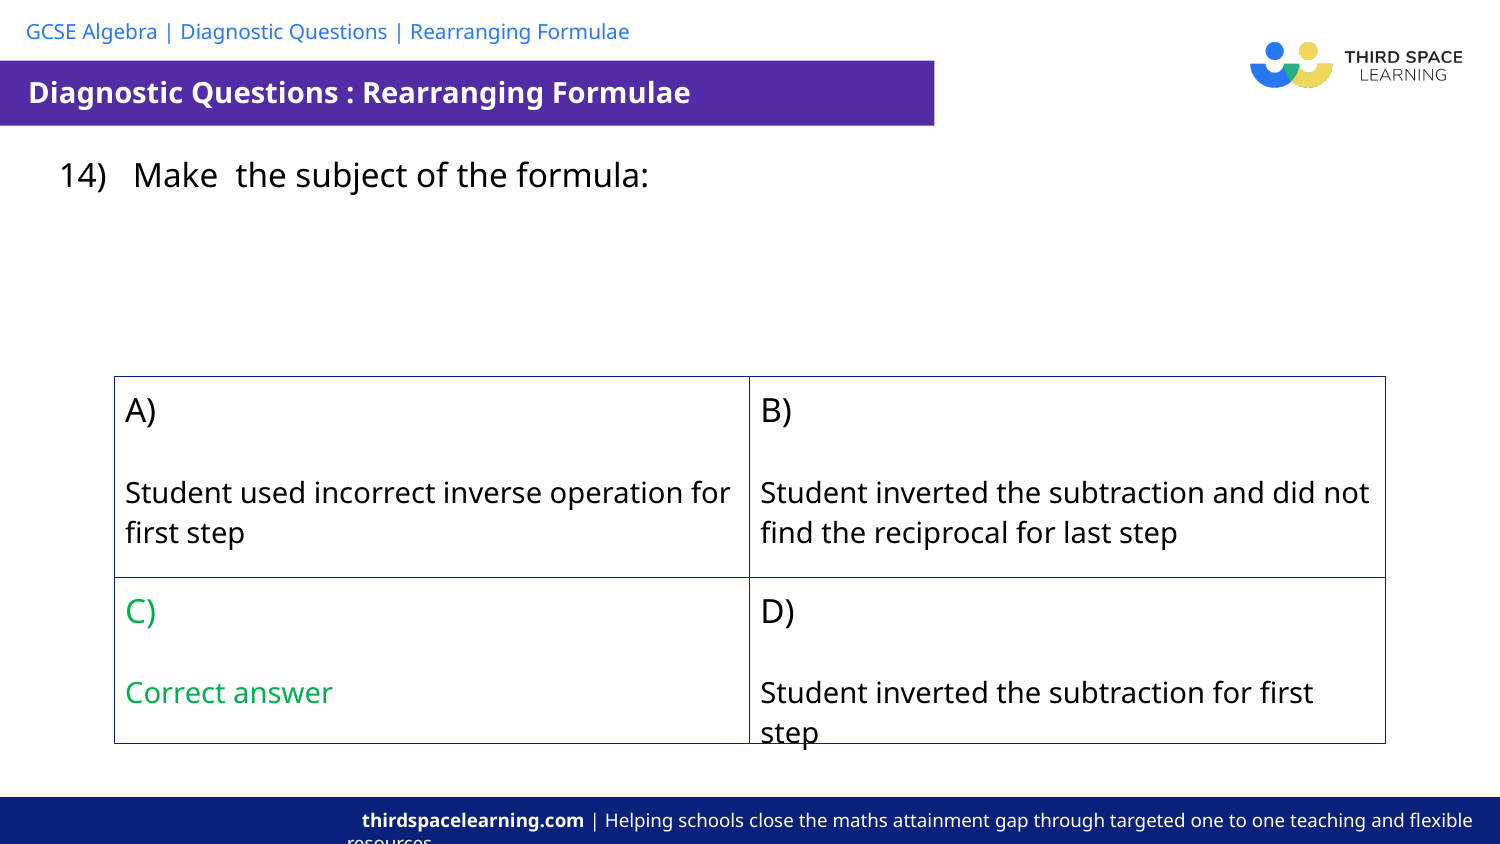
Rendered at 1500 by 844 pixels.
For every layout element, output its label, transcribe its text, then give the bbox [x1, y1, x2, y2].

text_box Diagnostic Questions : Rearranging Formulae [13, 59, 792, 125]
picture [1250, 33, 1465, 99]
